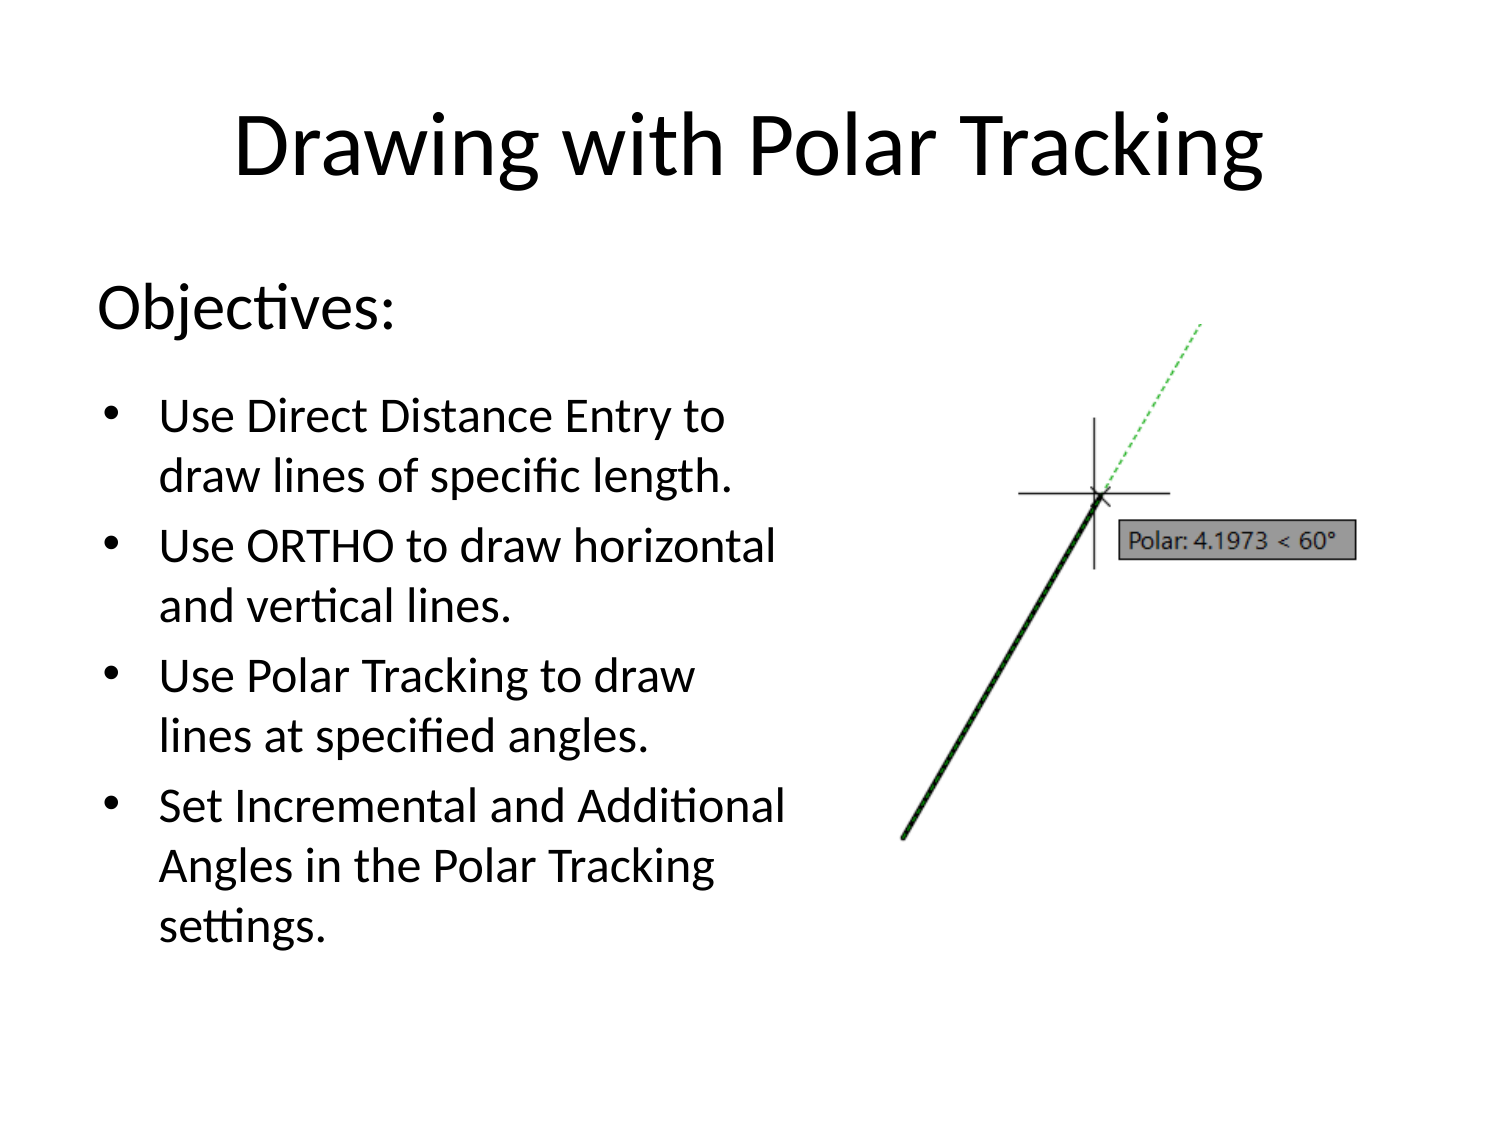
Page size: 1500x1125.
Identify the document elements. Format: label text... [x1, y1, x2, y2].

text_box Objectives: [37, 237, 413, 350]
title Drawing with Polar Tracking [75, 45, 1425, 233]
list Use Direct Distance Entry to draw lines of specific length. Use ORTHO to draw horizontal and vertical lines. Use Polar Tracking to draw lines at specified angles. Set Incremental and Additional Angles in the Polar Tracking settings. [87, 375, 813, 1075]
picture [887, 324, 1363, 854]
